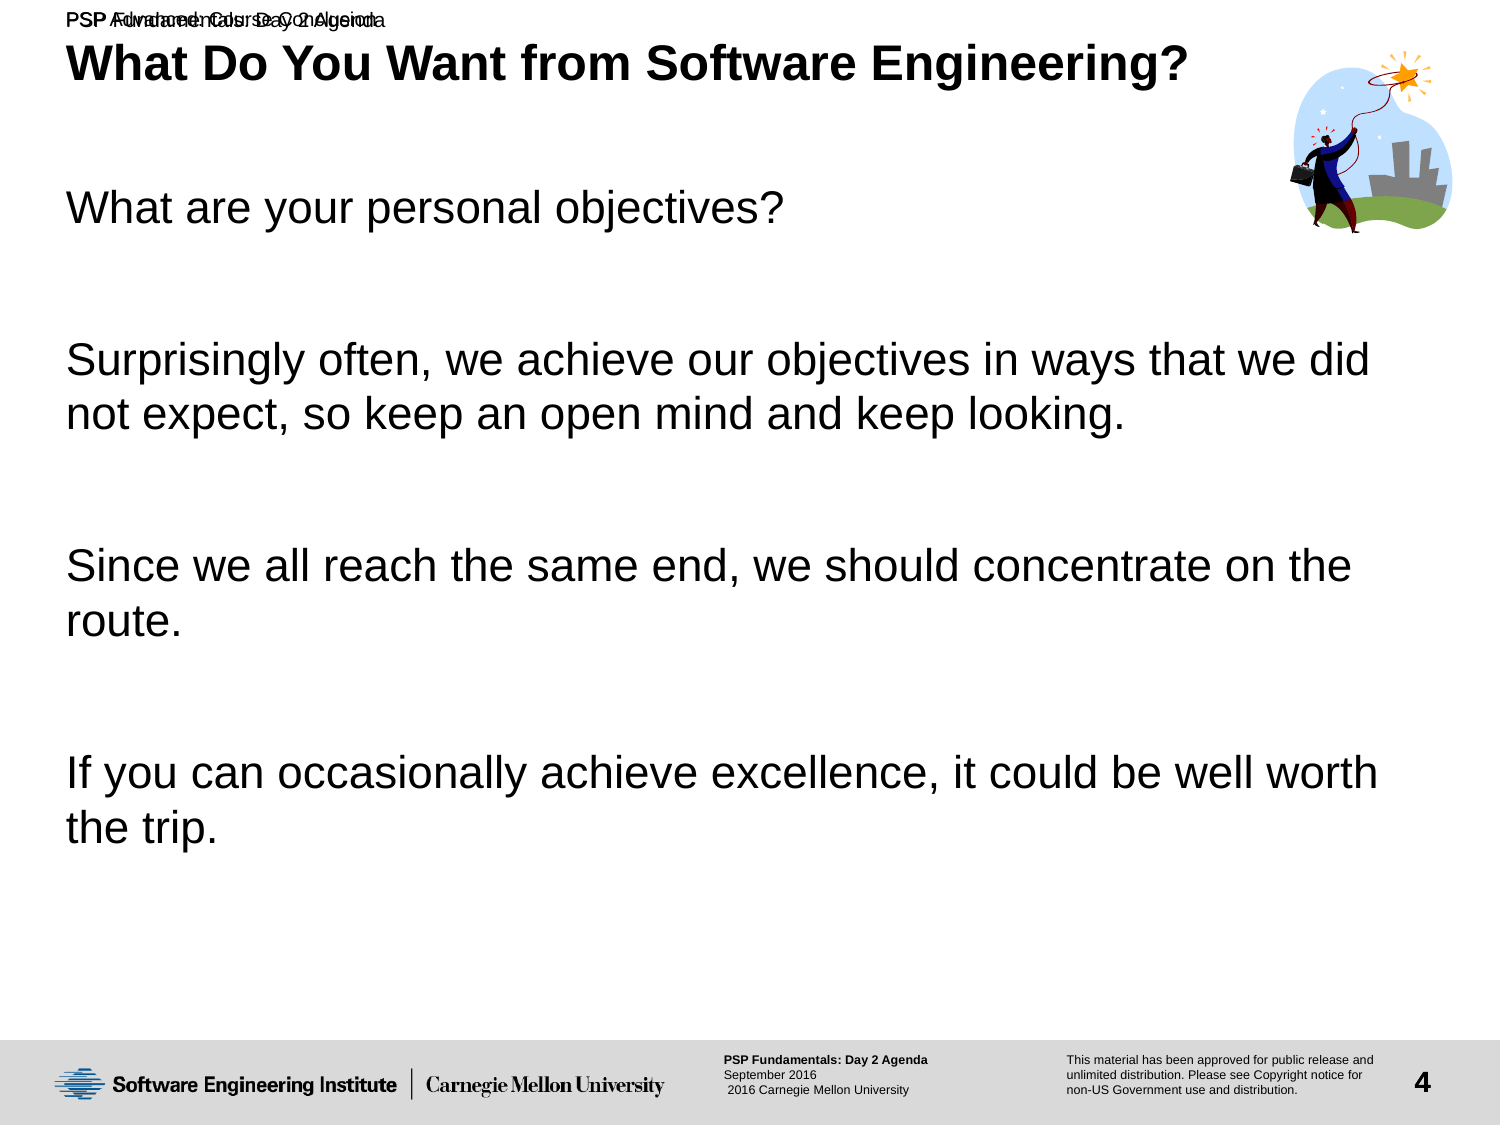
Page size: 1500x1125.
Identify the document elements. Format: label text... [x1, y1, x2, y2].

list What are your personal objectives? Surprisingly often, we achieve our objectives in ways that we did not expect, so keep an open mind and keep looking. Since we all reach the same end, we should concentrate on the route. If you can occasionally achieve excellence, it could be well worth the trip. [65, 177, 1431, 1000]
title What Do You Want from Software Engineering? [65, 37, 1430, 148]
picture [46, 1061, 673, 1104]
picture [1290, 51, 1453, 234]
